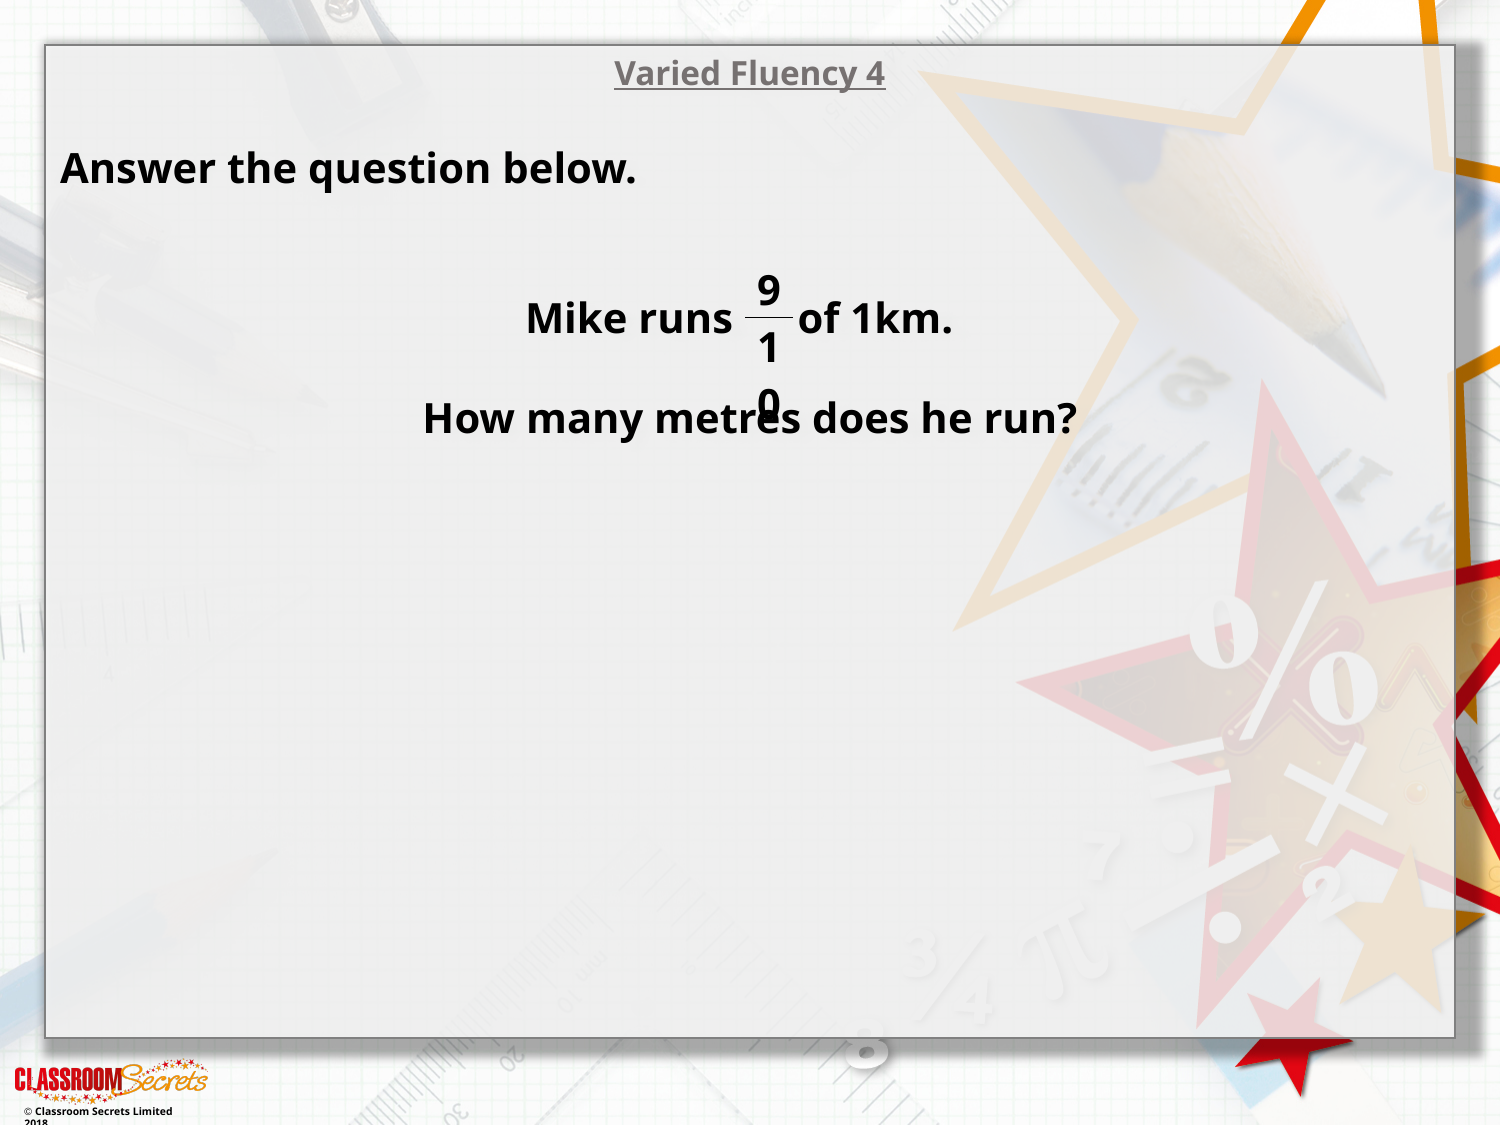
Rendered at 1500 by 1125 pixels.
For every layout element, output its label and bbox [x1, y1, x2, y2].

picture [0, 0, 1500, 1125]
text_box [9, 1058, 213, 1125]
